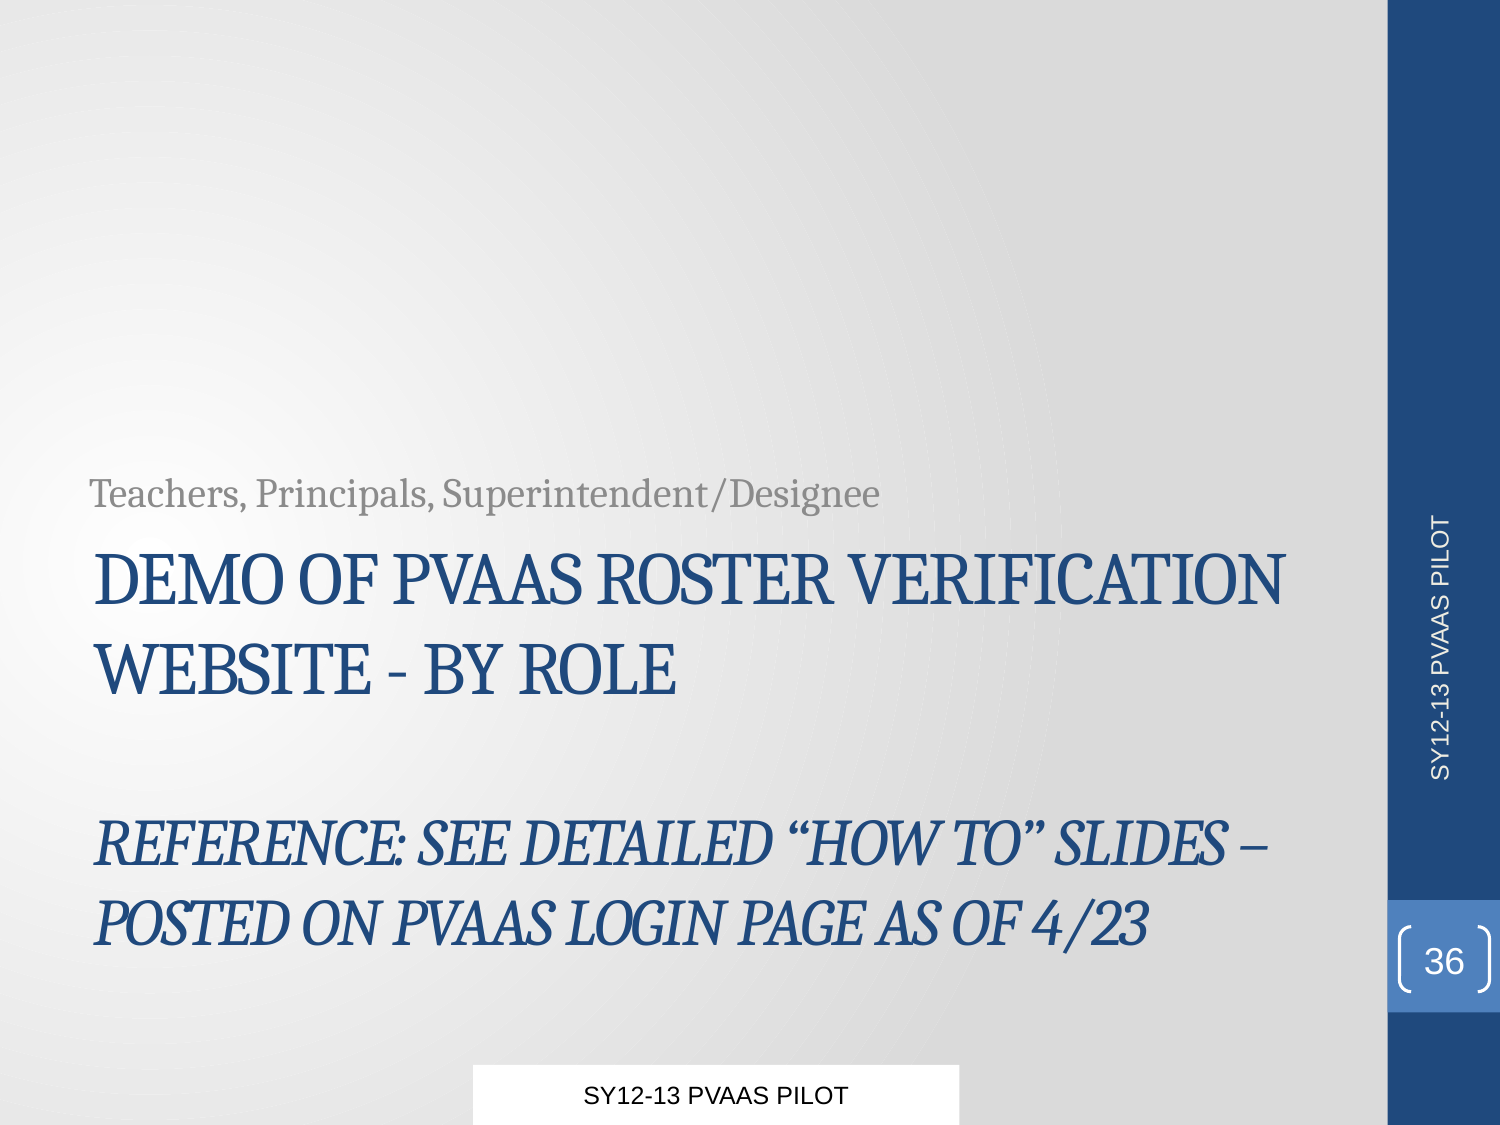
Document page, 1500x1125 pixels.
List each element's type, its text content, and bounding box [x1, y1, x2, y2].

footer SY12-13 PVAAS PILOT [1408, 500, 1469, 889]
text_box SY12-13 PVAAS PILOT [473, 1064, 960, 1125]
list Teachers, Principals, Superintendent/Designee [73, 255, 1081, 524]
title Demo of PVAAS Roster Verification Website - By Role Reference: See DETAILEd “How to” slides – Posted on PVAAS login page as of 4/23 [78, 521, 1335, 714]
slide_number 36 [1397, 925, 1492, 994]
